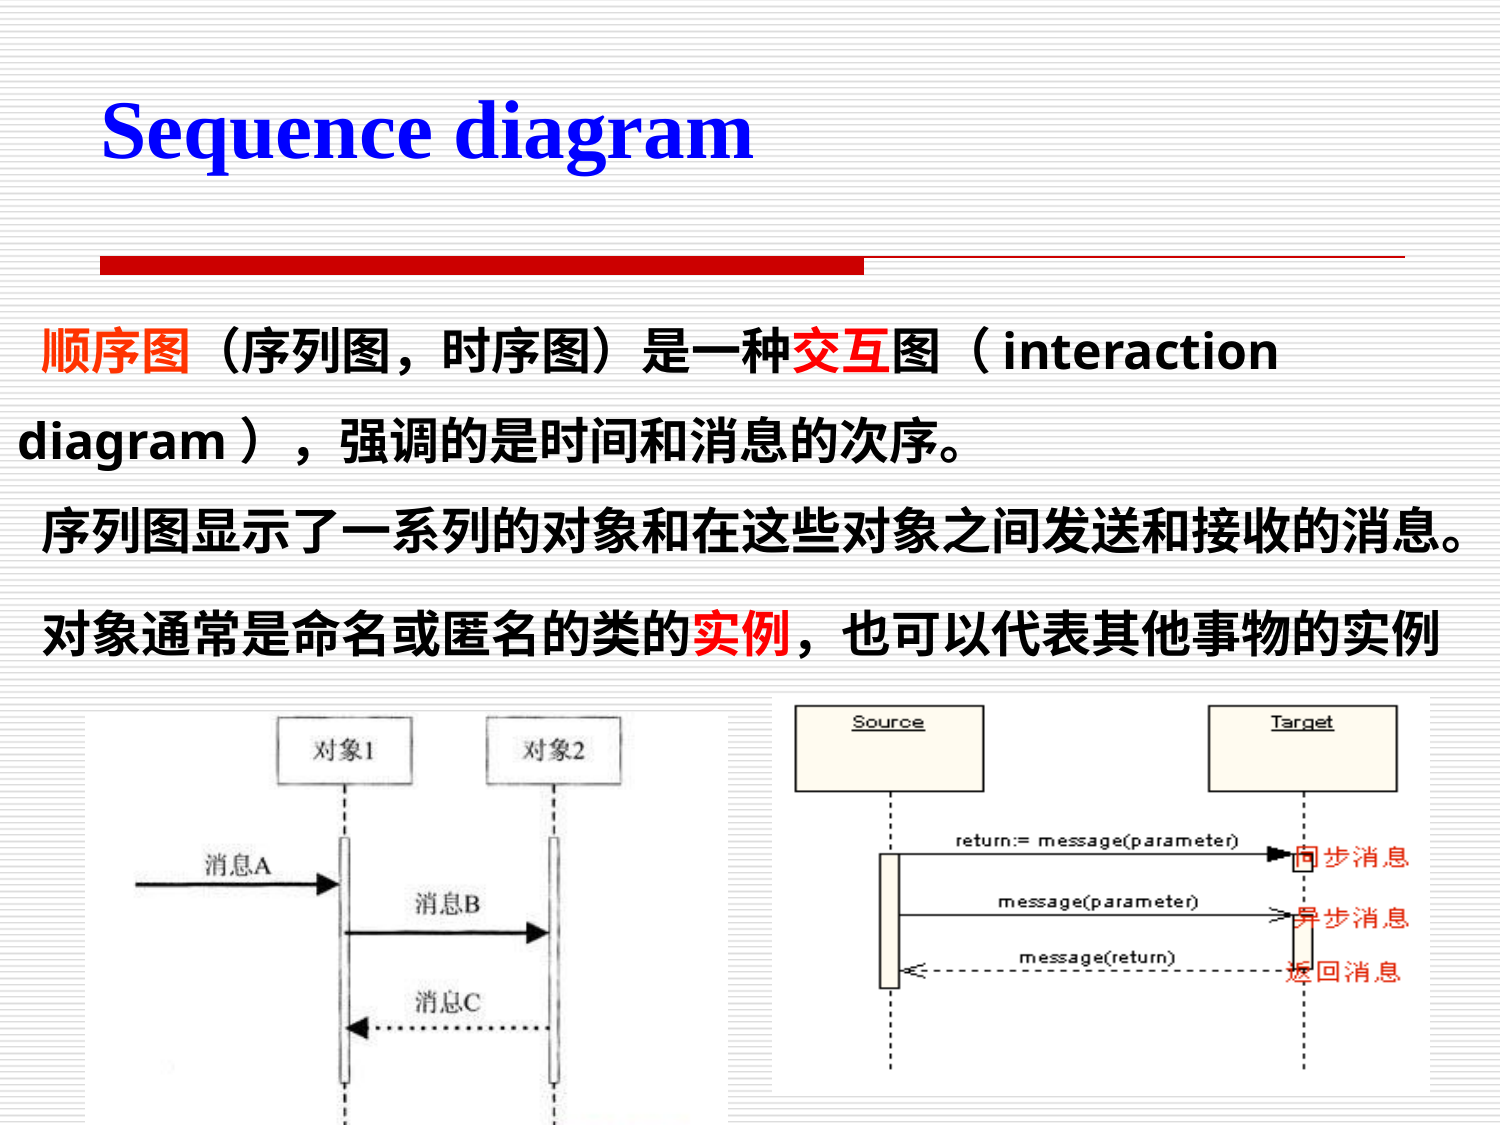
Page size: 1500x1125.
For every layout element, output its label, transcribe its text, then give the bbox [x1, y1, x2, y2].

text_box Sequence diagram [100, 75, 756, 176]
text_box 顺序图（序列图，时序图）是一种交互图（interaction diagram），强调的是时间和消息的次序。 序列图显示了一系列的对象和在这些对象之间发送和接收的消息。 对象通常是命名或匿名的类的实例，也可以代表其他事物的实例 [17, 289, 1500, 665]
picture [0, 0, 1500, 1125]
